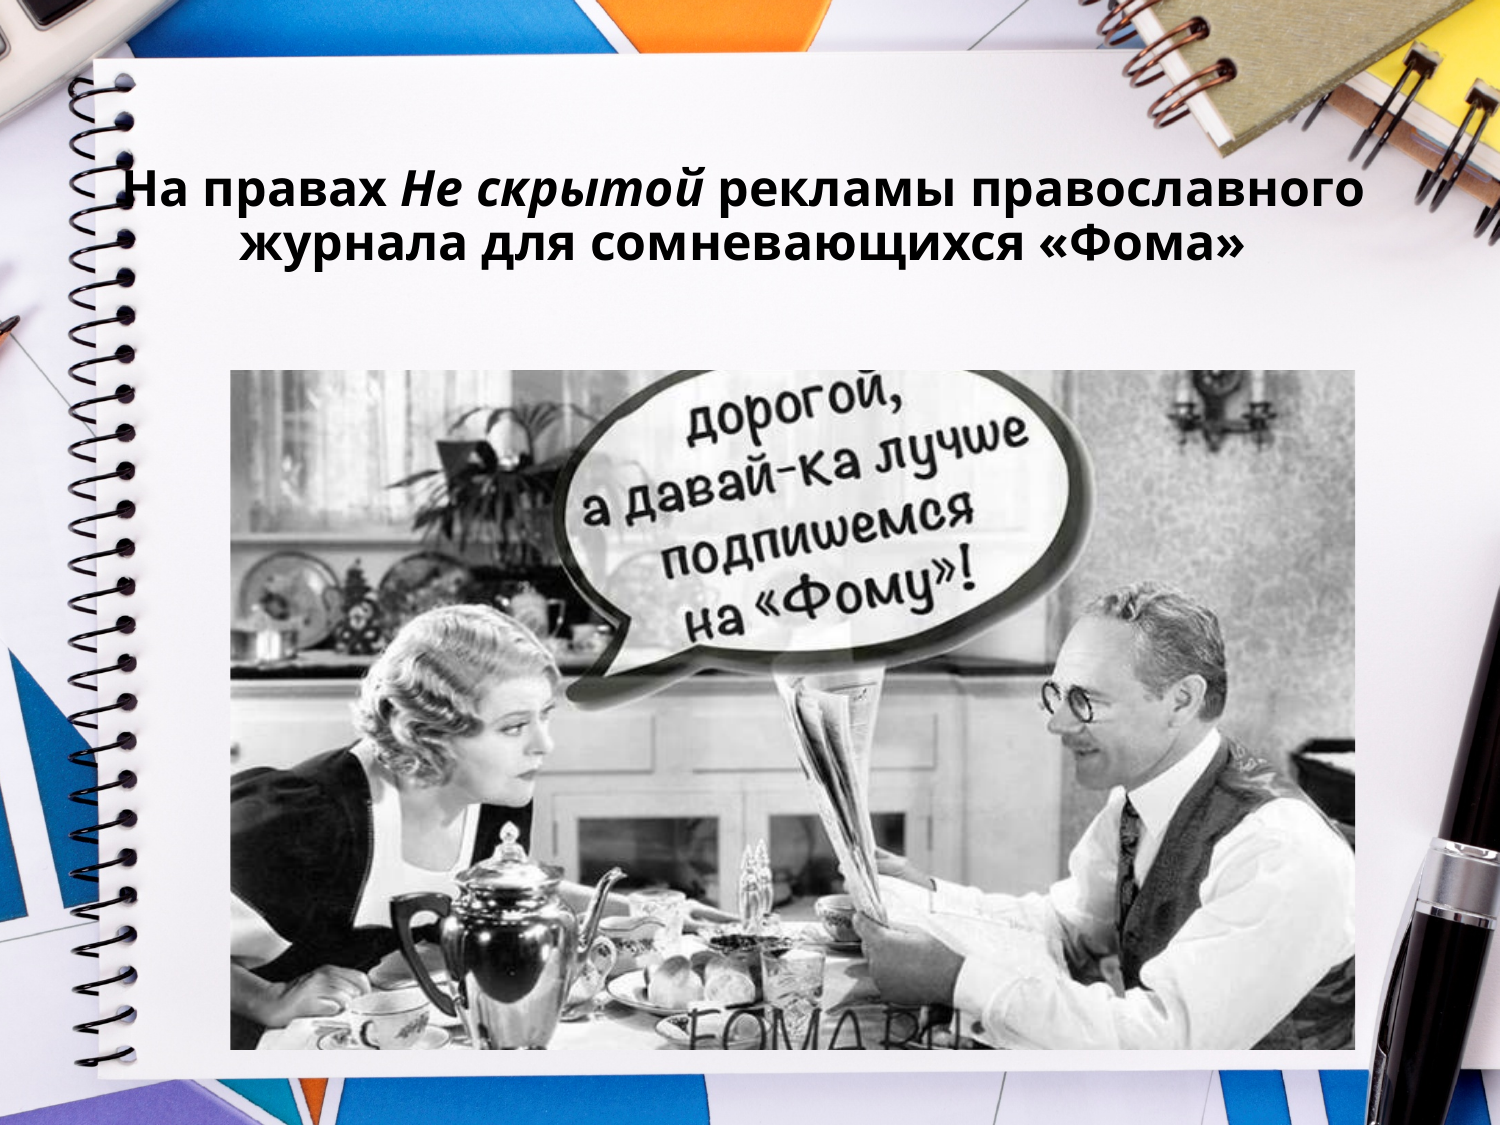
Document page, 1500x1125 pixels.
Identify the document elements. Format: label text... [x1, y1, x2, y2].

picture [0, 0, 1500, 1125]
title На правах Не скрытой рекламы православного журнала для сомневающихся «Фома» [100, 137, 1387, 298]
